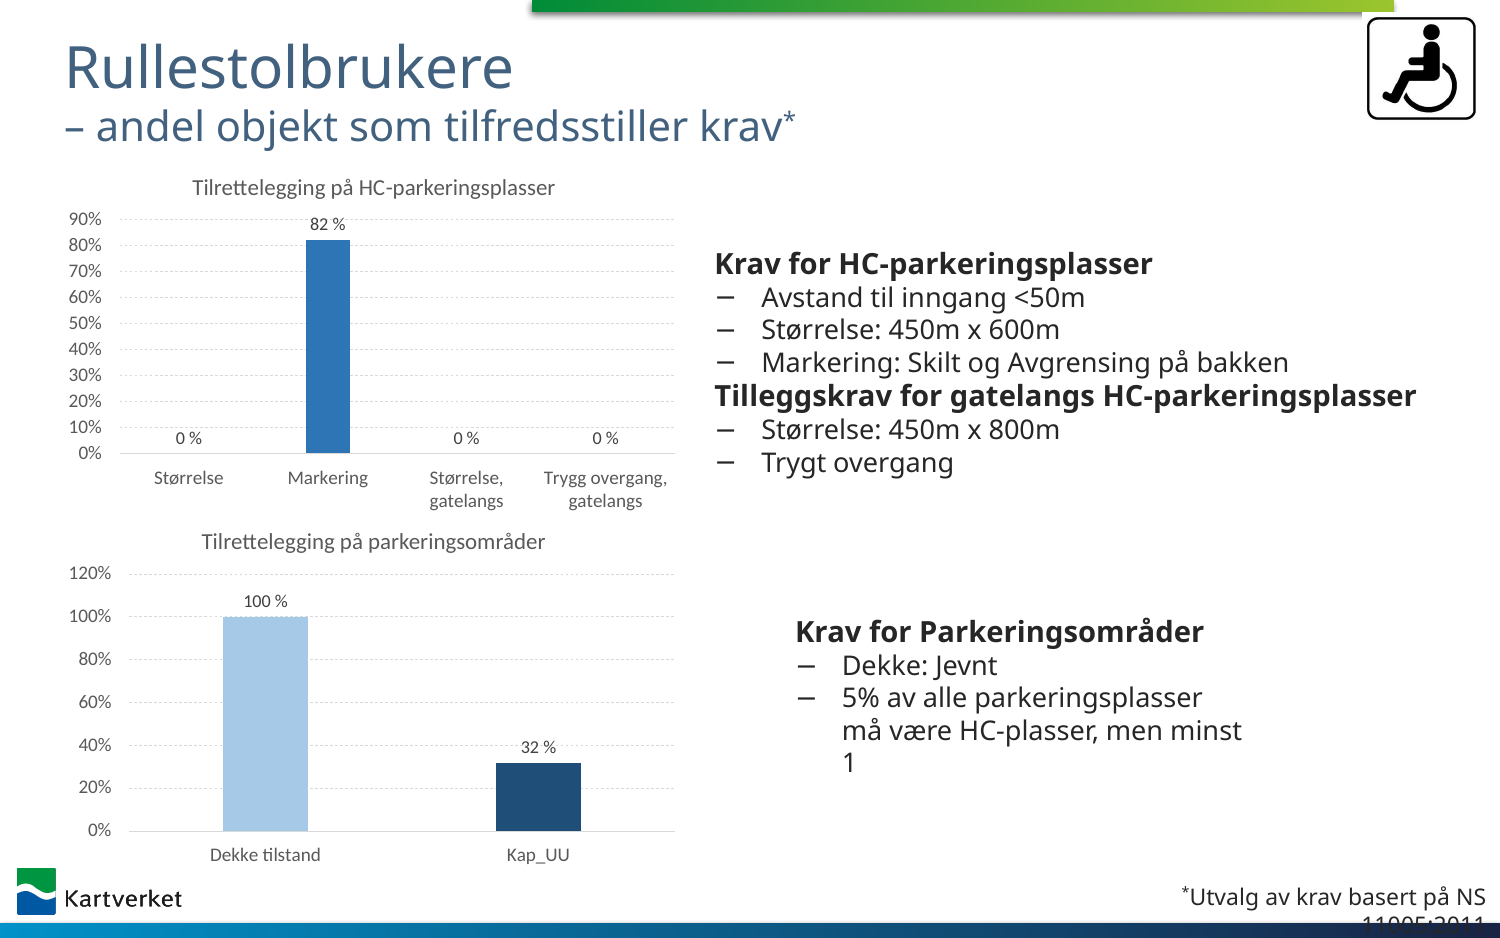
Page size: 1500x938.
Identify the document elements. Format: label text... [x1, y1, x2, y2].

picture [62, 520, 686, 874]
text_box Krav for HC-parkeringsplasser Avstand til inngang <50m Størrelse: 450m x 600m Markering: Skilt og Avgrensing på bakken Tilleggskrav for gatelangs HC-parkeringsplasser Størrelse: 450m x 800m Trygt overgang [699, 237, 1433, 485]
text_box *Utvalg av krav basert på NS 11005:2011 [1068, 873, 1500, 938]
text_box Rullestolbrukere – andel objekt som tilfredsstiller krav* [49, 25, 1431, 158]
picture [62, 166, 686, 519]
text_box Krav for Parkeringsområder Dekke: Jevnt 5% av alle parkeringsplasser må være HC-plasser, men minst 1 [780, 605, 1261, 786]
picture [1362, 12, 1481, 126]
